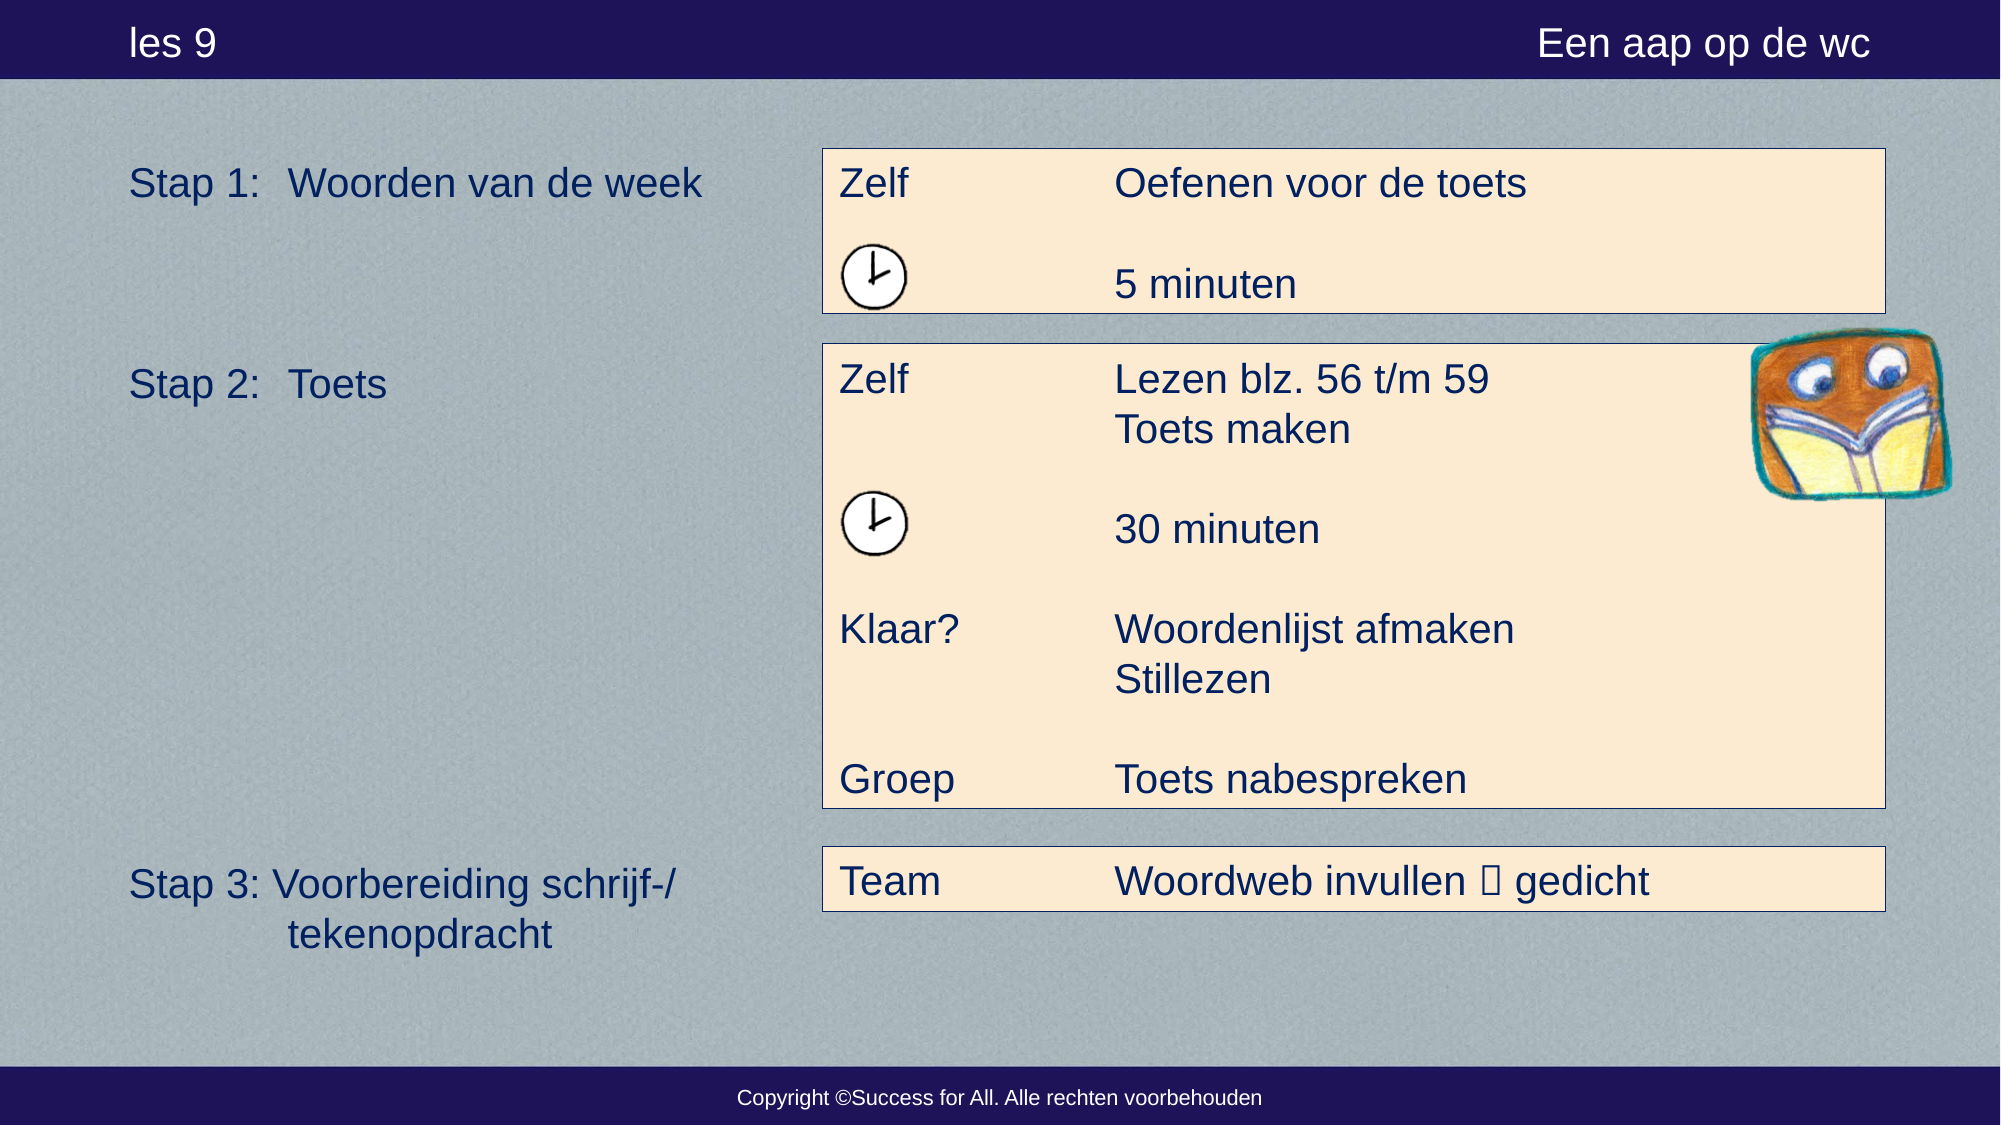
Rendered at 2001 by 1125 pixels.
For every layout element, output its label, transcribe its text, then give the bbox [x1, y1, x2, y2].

text_box Team Woordweb invullen  gedicht [822, 846, 1886, 912]
picture [0, 0, 2001, 1125]
text_box Copyright ©Success for All. Alle rechten voorbehouden [0, 1076, 2000, 1125]
text_box Een aap op de wc [999, 8, 1886, 73]
text_box Stap 1: Woorden van de week Stap 2: Toets Stap 3: Voorbereiding schrijf-/ tekenopdracht [114, 148, 907, 964]
text_box Zelf Lezen blz. 56 t/m 59 Toets maken 30 minuten Klaar? Woordenlijst afmaken Stillezen Groep Toets nabespreken [822, 343, 1886, 809]
text_box Zelf Oefenen voor de toets 5 minuten [822, 148, 1886, 314]
text_box les 9 [114, 8, 354, 73]
